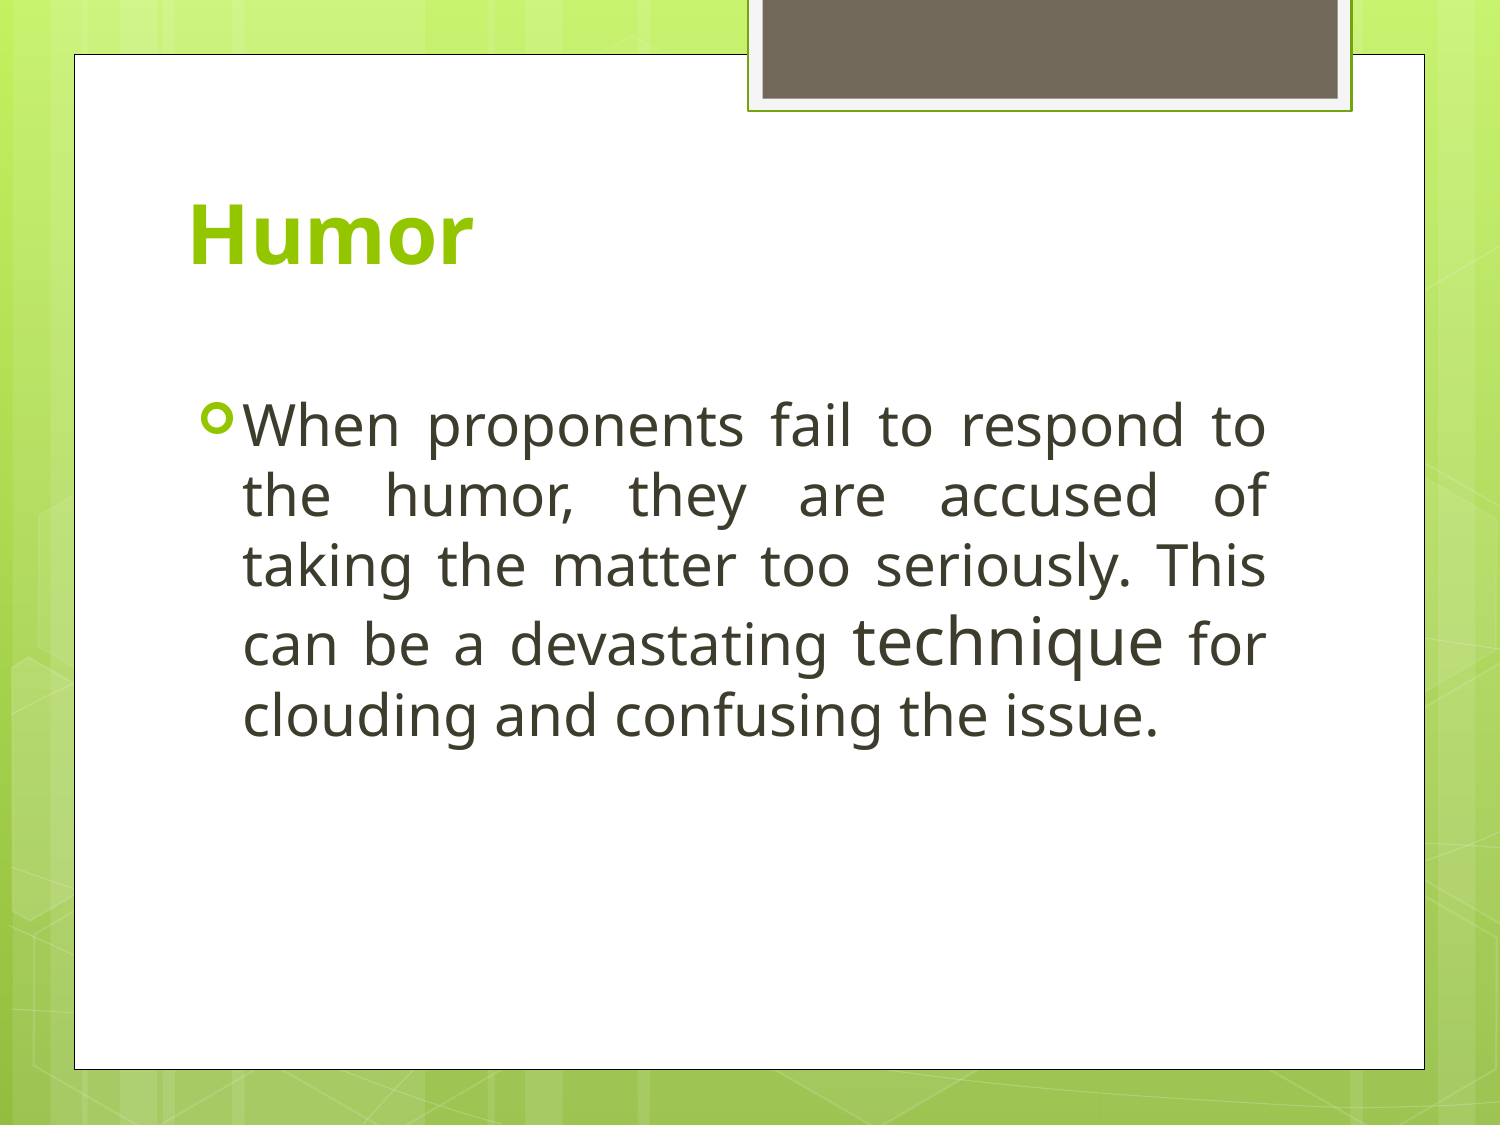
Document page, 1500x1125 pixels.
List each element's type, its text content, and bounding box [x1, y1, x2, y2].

list When proponents fail to respond to the humor, they are accused of taking the matter too seriously. This can be a devastating technique for clouding and confusing the issue. [171, 381, 1283, 957]
title Humor [171, 101, 1324, 290]
